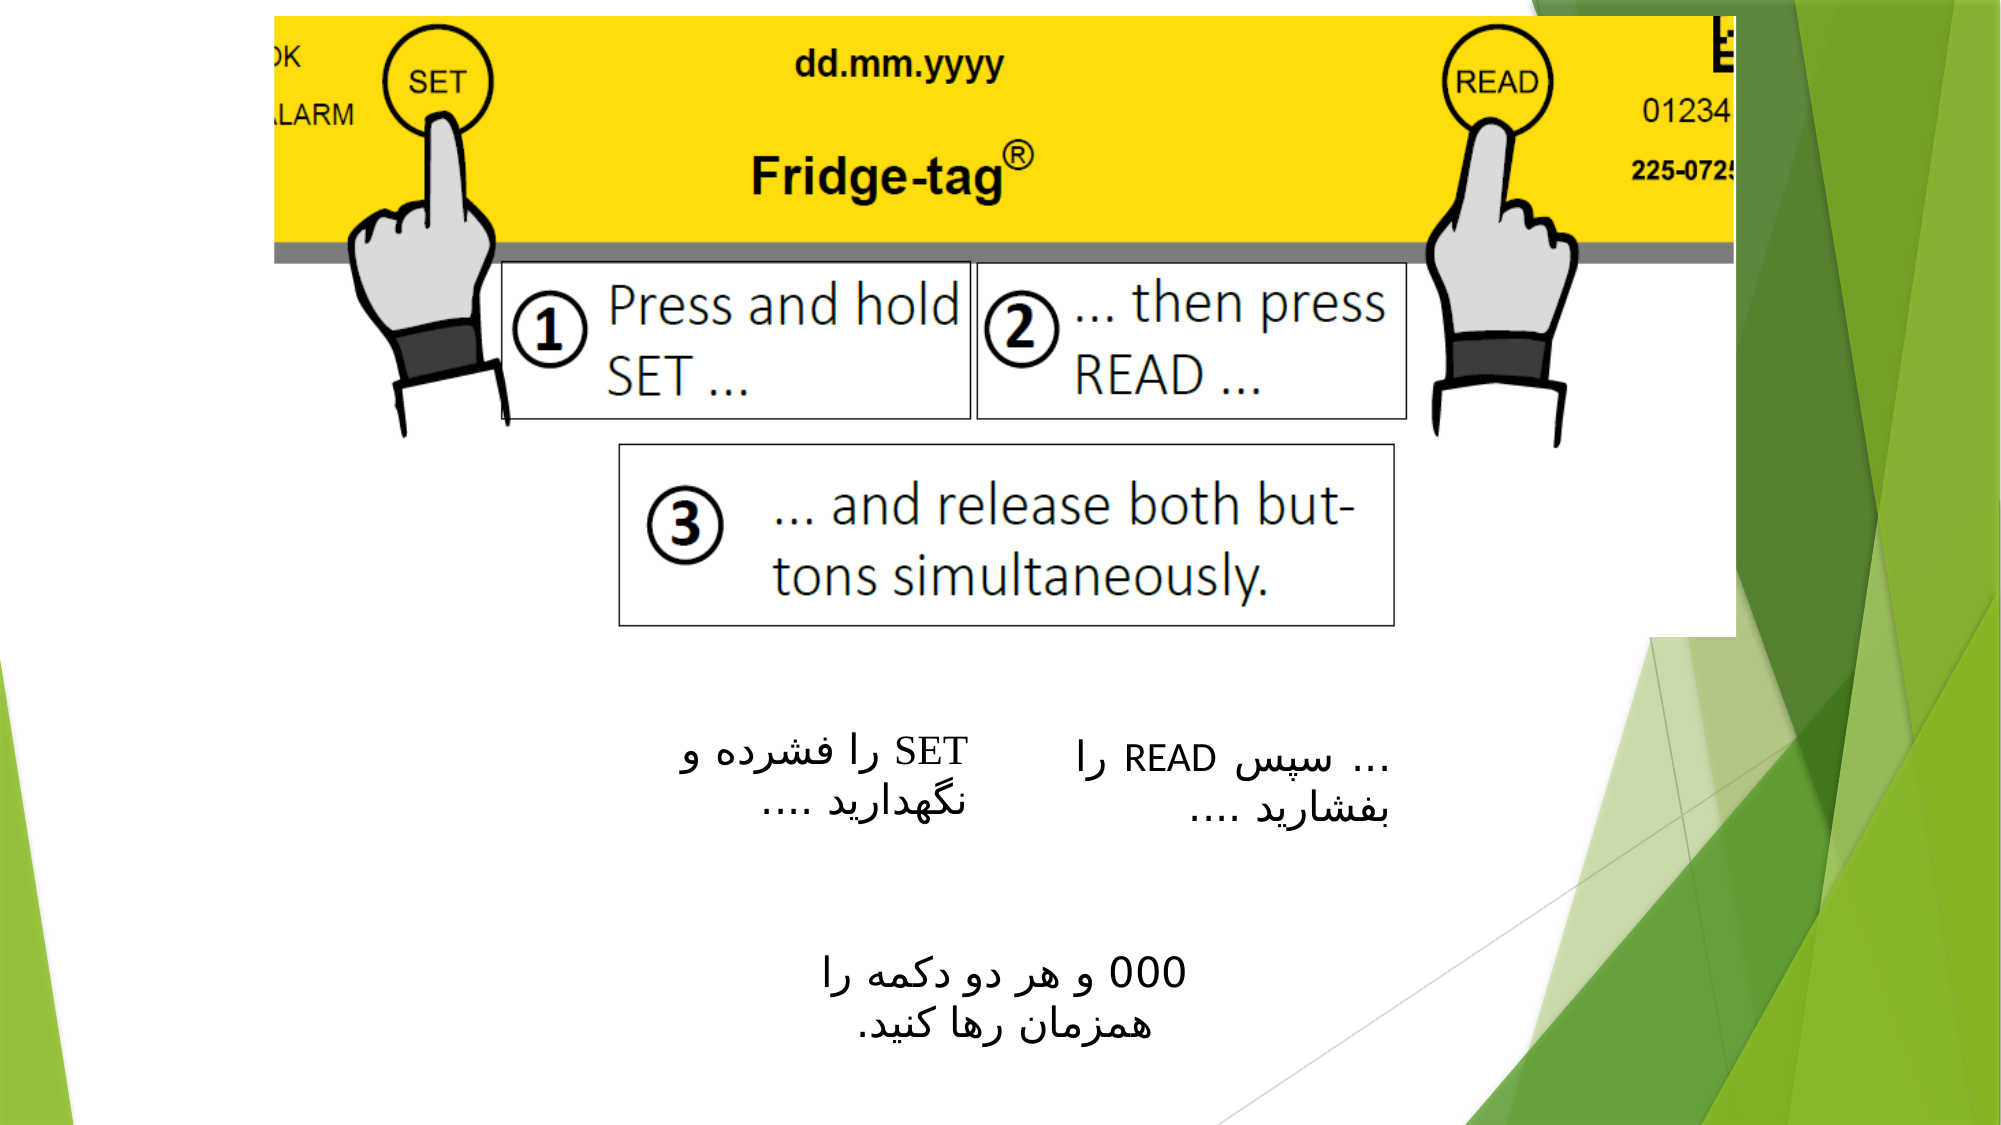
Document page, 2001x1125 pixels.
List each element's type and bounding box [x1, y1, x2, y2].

text_box [611, 682, 1392, 1085]
picture [273, 16, 1737, 637]
